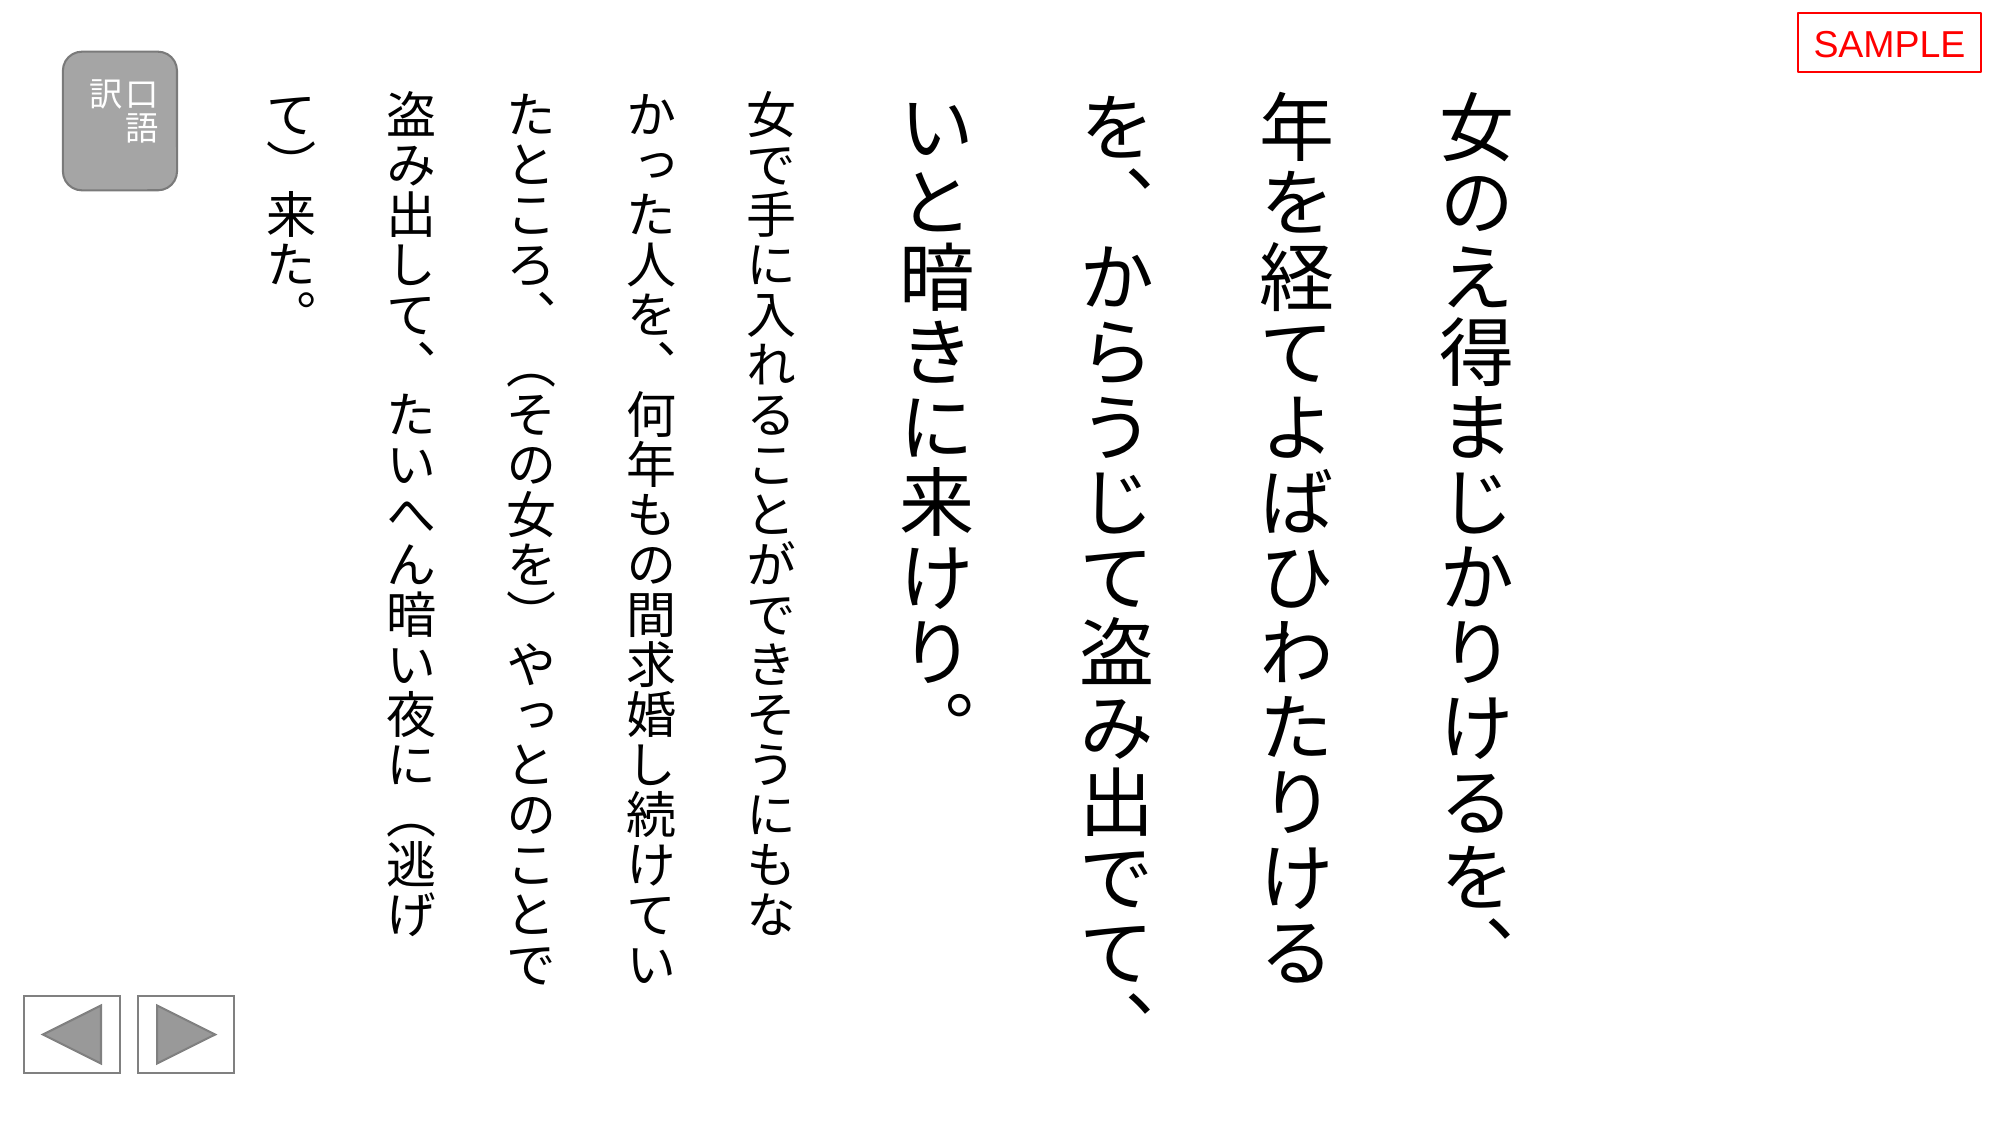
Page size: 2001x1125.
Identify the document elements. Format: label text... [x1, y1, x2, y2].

list 女で手に入れることができそうにもなかった人を、何年もの間求婚し続けていたところ、（その女を）やっとのことで盗み出して、たいへん暗い夜に（逃げて）来た。 [252, 75, 881, 1043]
text_box SAMPLE [1797, 12, 1982, 73]
list 口語訳 [76, 62, 155, 183]
list 女のえ得まじかりけるを、年を経てよばひわたりけるを、からうじて盗み出でて、いと暗きに来けり。 [881, 75, 1919, 1043]
